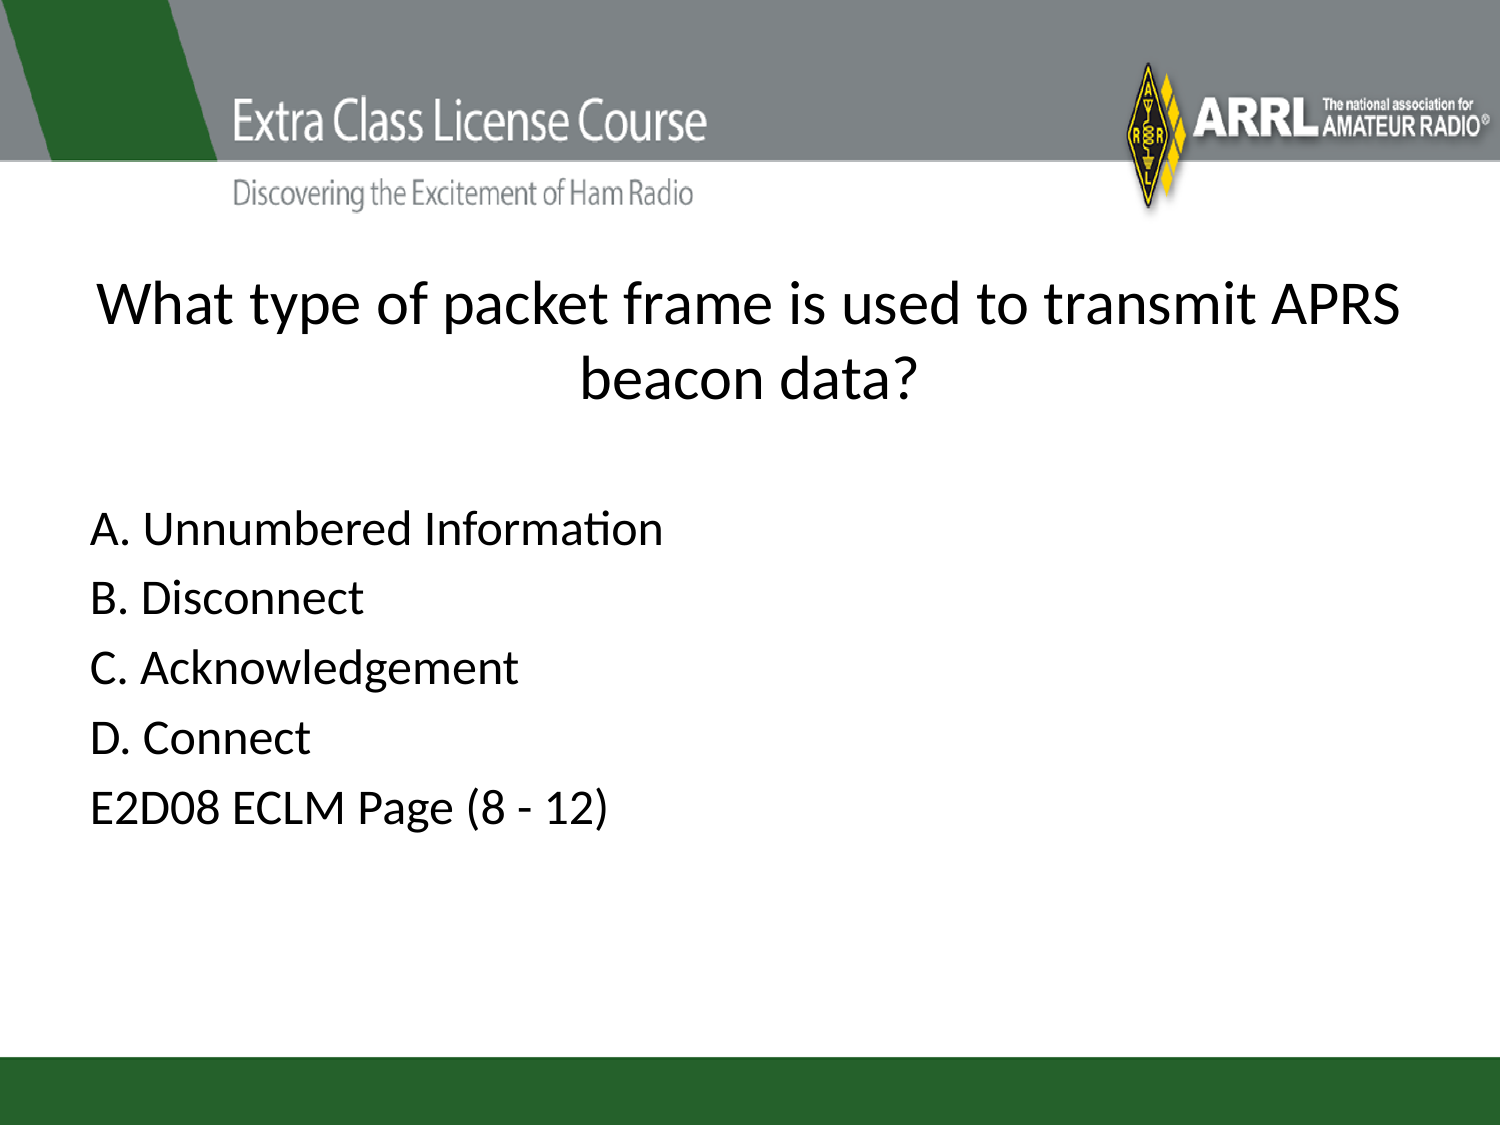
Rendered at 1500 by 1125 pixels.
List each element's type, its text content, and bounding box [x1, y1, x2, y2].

picture [0, 0, 1500, 1125]
title What type of packet frame is used to transmit APRS beacon data? [75, 254, 1425, 435]
list A. Unnumbered Information B. Disconnect C. Acknowledgement D. Connect E2D08 ECLM Page (8 - 12) [75, 487, 1425, 1005]
